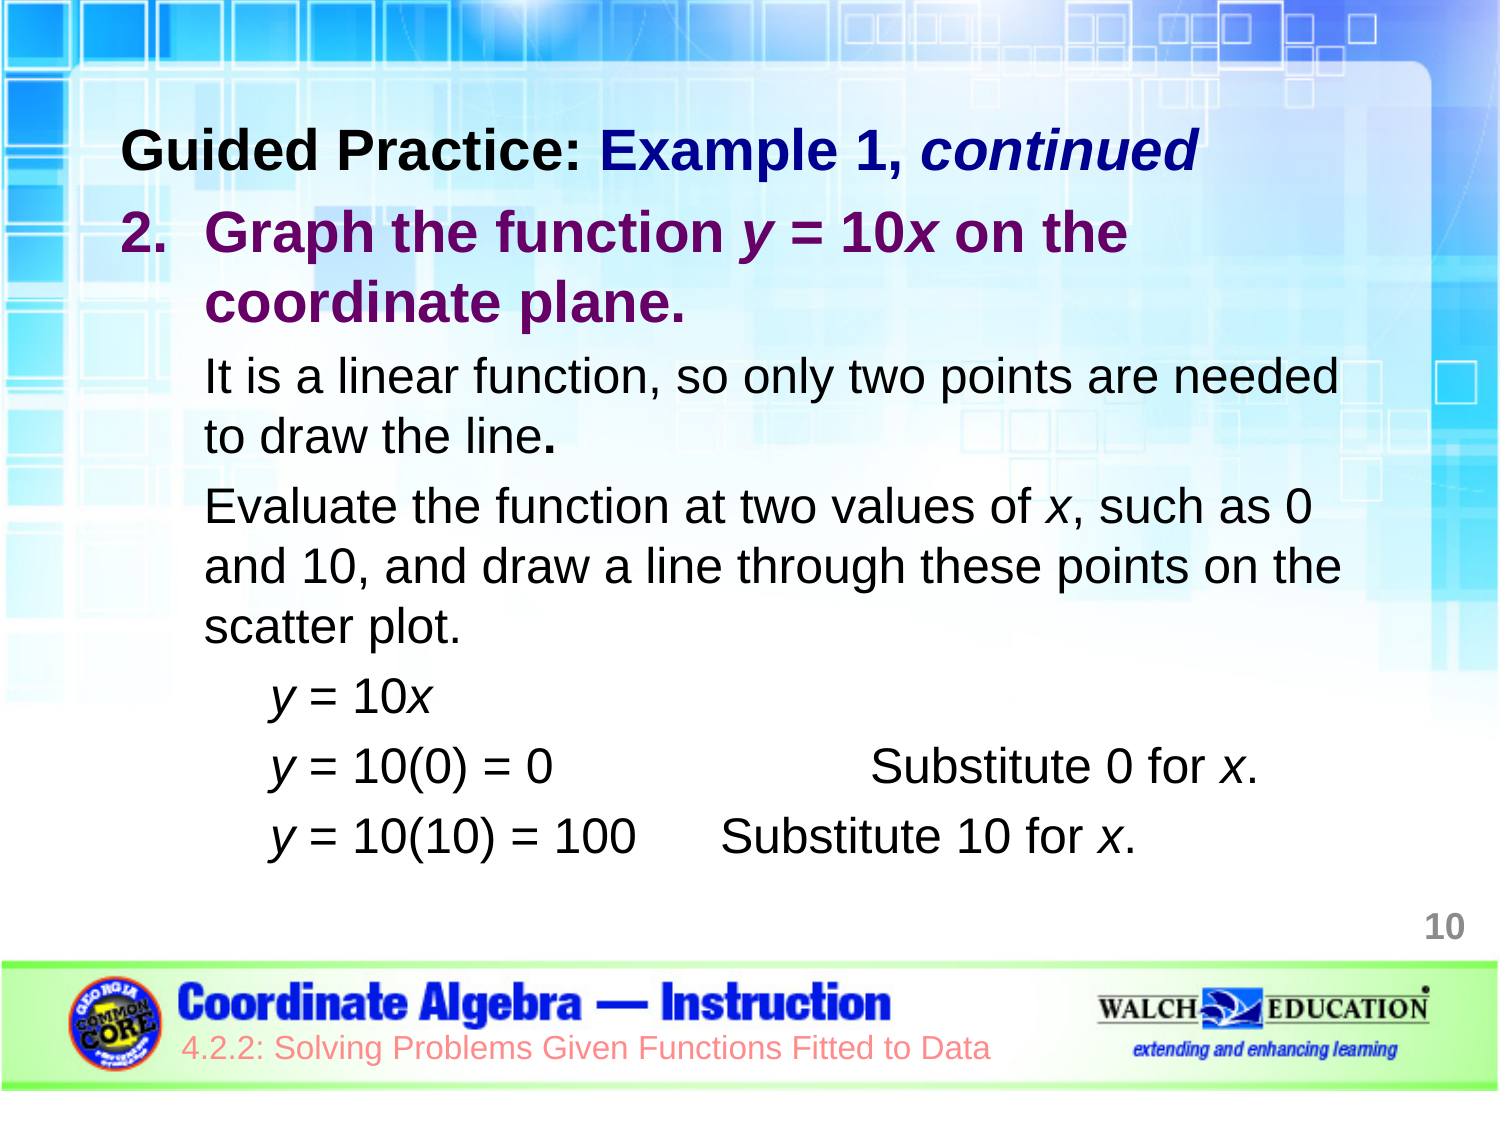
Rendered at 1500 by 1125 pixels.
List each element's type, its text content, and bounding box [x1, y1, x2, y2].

subtitle Guided Practice: Example 1, continued Graph the function y = 10x on the coordinate plane. It is a linear function, so only two points are needed to draw the line. Evaluate the function at two values of x, such as 0 and 10, and draw a line through these points on the scatter plot. y = 10x y = 10(0) = 0 Substitute 0 for x. y = 10(10) = 100 Substitute 10 for x. [105, 105, 1394, 925]
slide_number 10 [1361, 901, 1481, 949]
footer 4.2.2: Solving Problems Given Functions Fitted to Data [166, 1024, 1080, 1069]
picture [1, 0, 1500, 1091]
